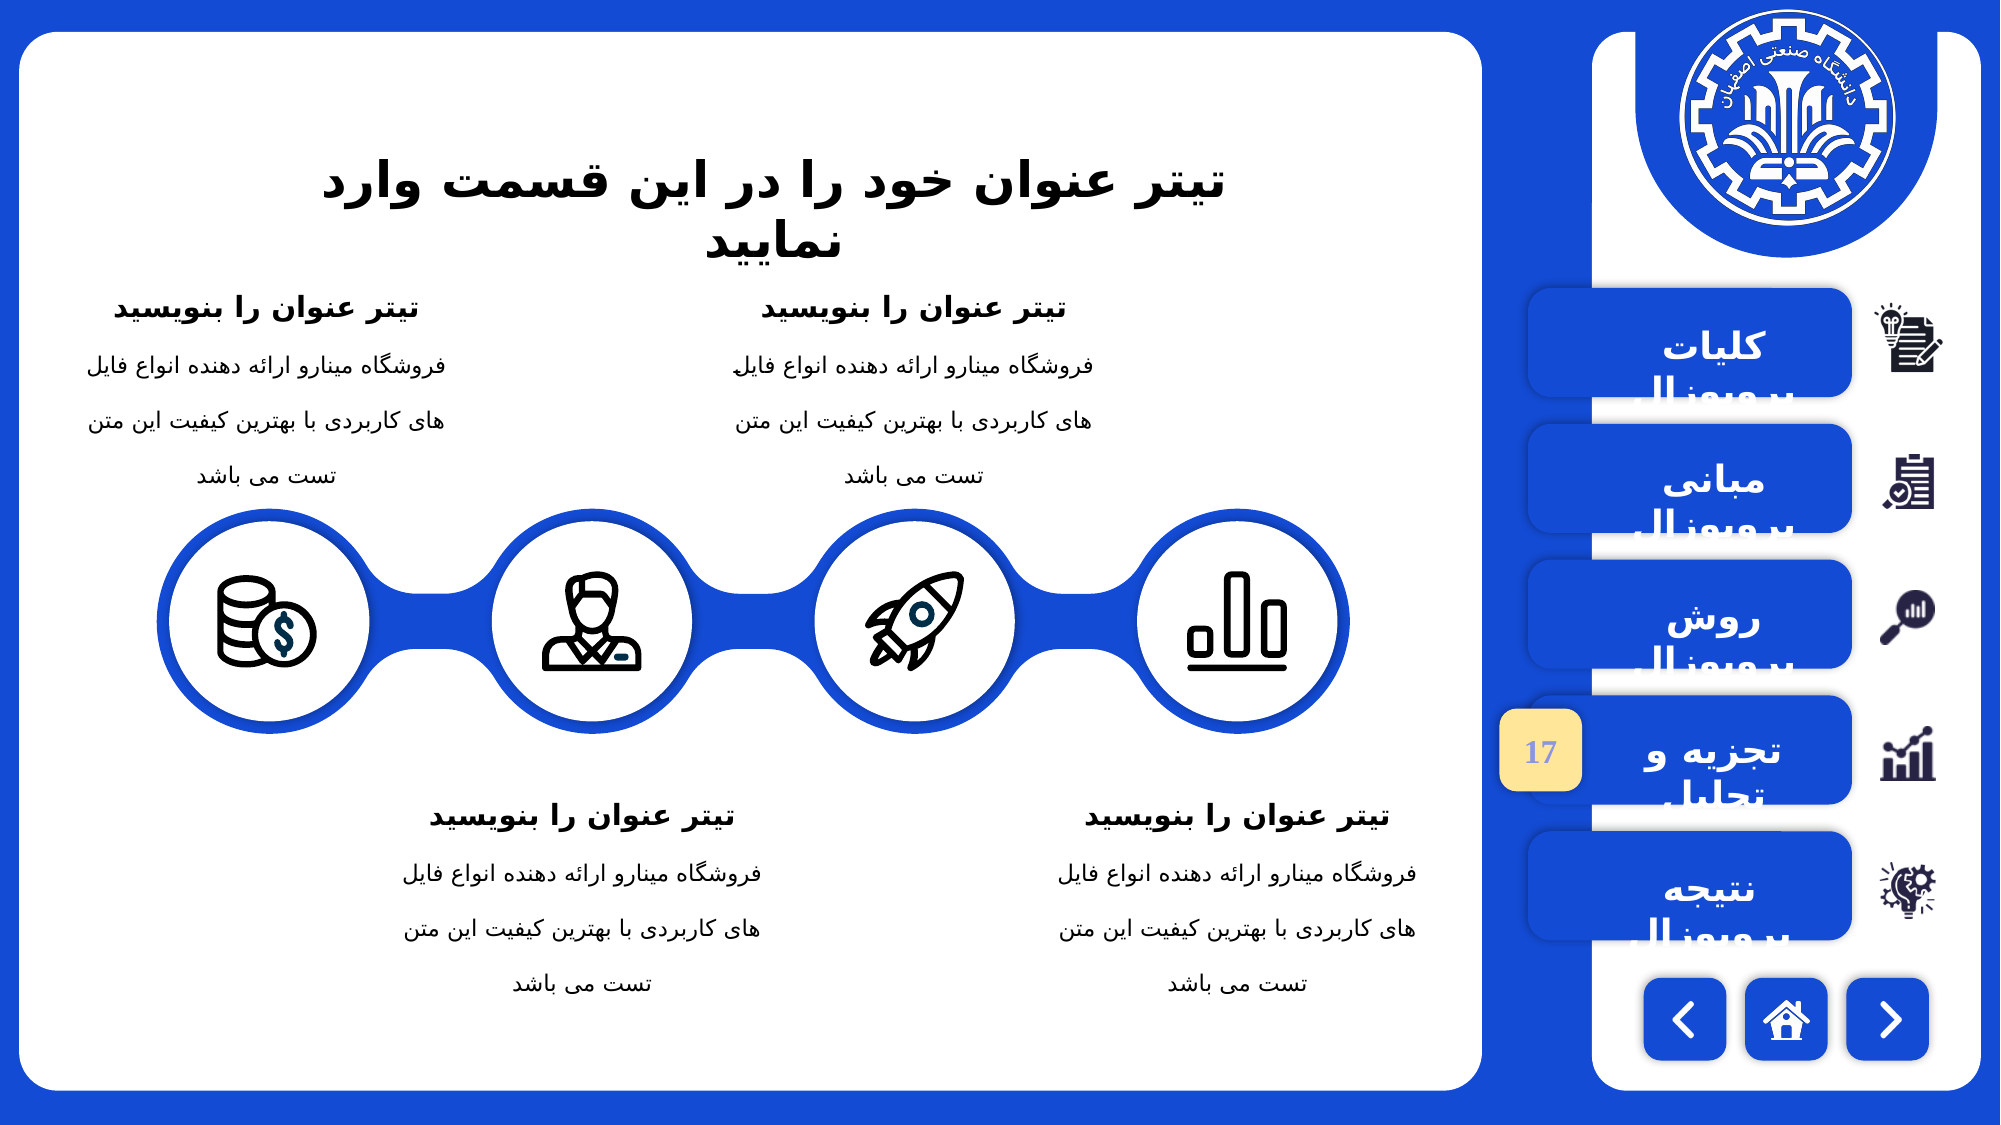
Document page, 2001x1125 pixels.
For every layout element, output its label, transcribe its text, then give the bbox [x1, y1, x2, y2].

text_box تیتر عنوان را بنویسید فروشگاه مینارو ارائه دهنده انواع فایل های کاربردی با بهترین کیفیت این متن تست می باشد [1041, 753, 1434, 1004]
picture [1880, 726, 1936, 782]
picture [1880, 454, 1935, 509]
text_box روش پروپوزال [1571, 584, 1857, 689]
picture [1880, 590, 1935, 645]
text_box مبانی پروپوزال [1571, 448, 1857, 553]
text_box تیتر عنوان را بنویسید فروشگاه مینارو ارائه دهنده انواع فایل های کاربردی با بهترین کیفیت این متن تست می باشد [70, 245, 463, 496]
picture [1763, 1000, 1810, 1040]
picture [1872, 301, 1944, 373]
text_box نتیجه پروپوزال [1567, 856, 1853, 962]
text_box کلیات پروپوزال [1571, 314, 1857, 420]
slide_number 17 [1499, 719, 1571, 780]
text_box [147, 508, 1350, 734]
picture [1655, 989, 1716, 1050]
text_box تیتر عنوان خود را در این قسمت وارد نمایید [305, 139, 1243, 275]
picture [1879, 862, 1936, 919]
picture [1679, 9, 1896, 226]
text_box تجزیه و تحلیل [1571, 718, 1857, 824]
text_box تیتر عنوان را بنویسید فروشگاه مینارو ارائه دهنده انواع فایل های کاربردی با بهترین کیفیت این متن تست می باشد [386, 753, 779, 1004]
text_box تیتر عنوان را بنویسید فروشگاه مینارو ارائه دهنده انواع فایل های کاربردی با بهترین کیفیت این متن تست می باشد [717, 275, 1110, 496]
picture [1859, 989, 1920, 1050]
